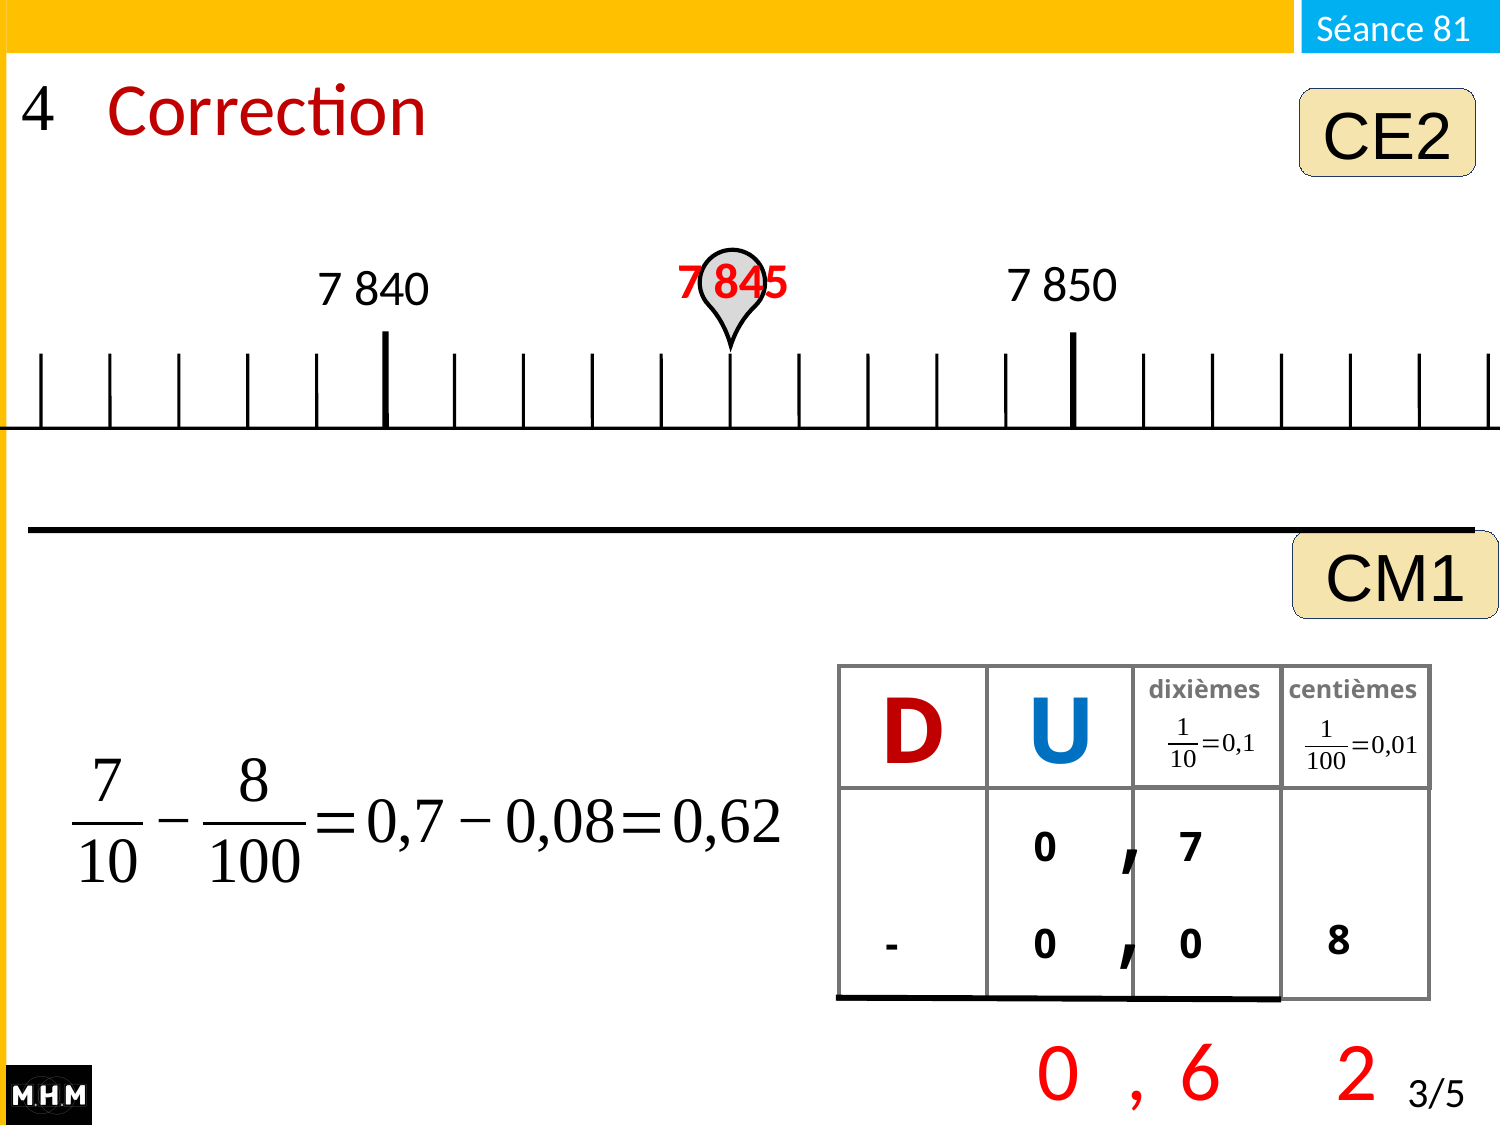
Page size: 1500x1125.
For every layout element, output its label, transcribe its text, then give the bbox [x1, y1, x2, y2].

text_box , [1093, 1009, 1164, 1124]
title Correction [92, 29, 1387, 192]
text_box [714, 316, 749, 330]
list 3/5 [1373, 1064, 1500, 1125]
text_box CM1 [1292, 530, 1499, 619]
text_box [0, 331, 1500, 430]
text_box 2 [1321, 1009, 1392, 1124]
text_box 7 850 [991, 243, 1144, 319]
text_box 7 840 [303, 248, 468, 323]
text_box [838, 665, 1430, 1000]
text_box 7 845 [662, 240, 857, 316]
text_box 0 [1022, 1009, 1093, 1124]
text_box CE2 [1299, 88, 1476, 177]
picture [6, 1065, 92, 1125]
text_box 6 [1165, 1009, 1236, 1124]
